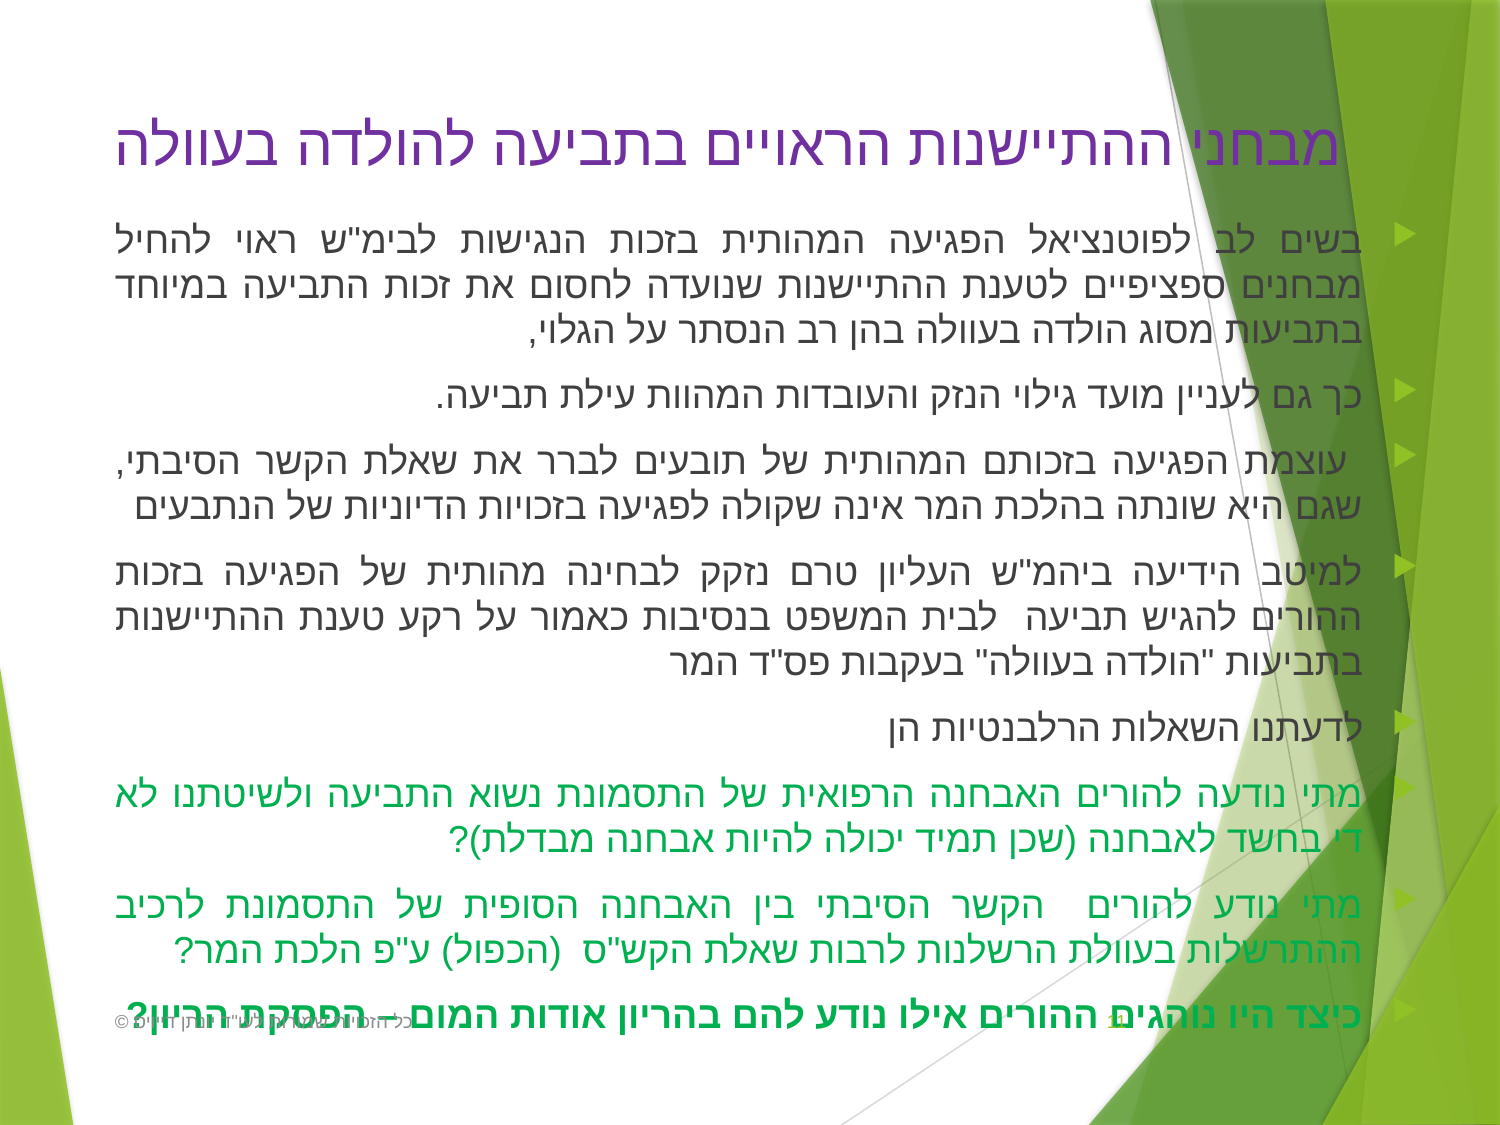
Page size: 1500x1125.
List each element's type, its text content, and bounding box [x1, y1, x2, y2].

footer כל הזכויות שמורות לעו"ד יונתן דייויס © [99, 991, 859, 1051]
slide_number 11 [1057, 991, 1142, 1051]
title מבחני ההתיישנות הראויים בתביעה להולדה בעוולה [53, 99, 1388, 209]
list בשים לב לפוטנציאל הפגיעה המהותית בזכות הנגישות לבימ"ש ראוי להחיל מבחנים ספציפיים לטענת ההתיישנות שנועדה לחסום את זכות התביעה במיוחד בתביעות מסוג הולדה בעוולה בהן רב הנסתר על הגלוי, כך גם לעניין מועד גילוי הנזק והעובדות המהוות עילת תביעה. עוצמת הפגיעה בזכותם המהותית של תובעים לברר את שאלת הקשר הסיבתי, שגם היא שונתה בהלכת המר אינה שקולה לפגיעה בזכויות הדיוניות של הנתבעים למיטב הידיעה ביהמ"ש העליון טרם נזקק לבחינה מהותית של הפגיעה בזכות ההורים להגיש תביעה לבית המשפט בנסיבות כאמור על רקע טענת ההתיישנות בתביעות "הולדה בעוולה" בעקבות פס"ד המר לדעתנו השאלות הרלבנטיות הן מתי נודעה להורים האבחנה הרפואית של התסמונת נשוא התביעה ולשיטתנו לא די בחשד לאבחנה (שכן תמיד יכולה להיות אבחנה מבדלת)? מתי נודע להורים הקשר הסיבתי בין האבחנה הסופית של התסמונת לרכיב ההתרשלות בעוולת הרשלנות לרבות שאלת הקש"ס (הכפול) ע"פ הלכת המר? כיצד היו נוהגים ההורים אילו נודע להם בהריון אודות המום – הפסקת הריון? [99, 208, 1436, 1071]
